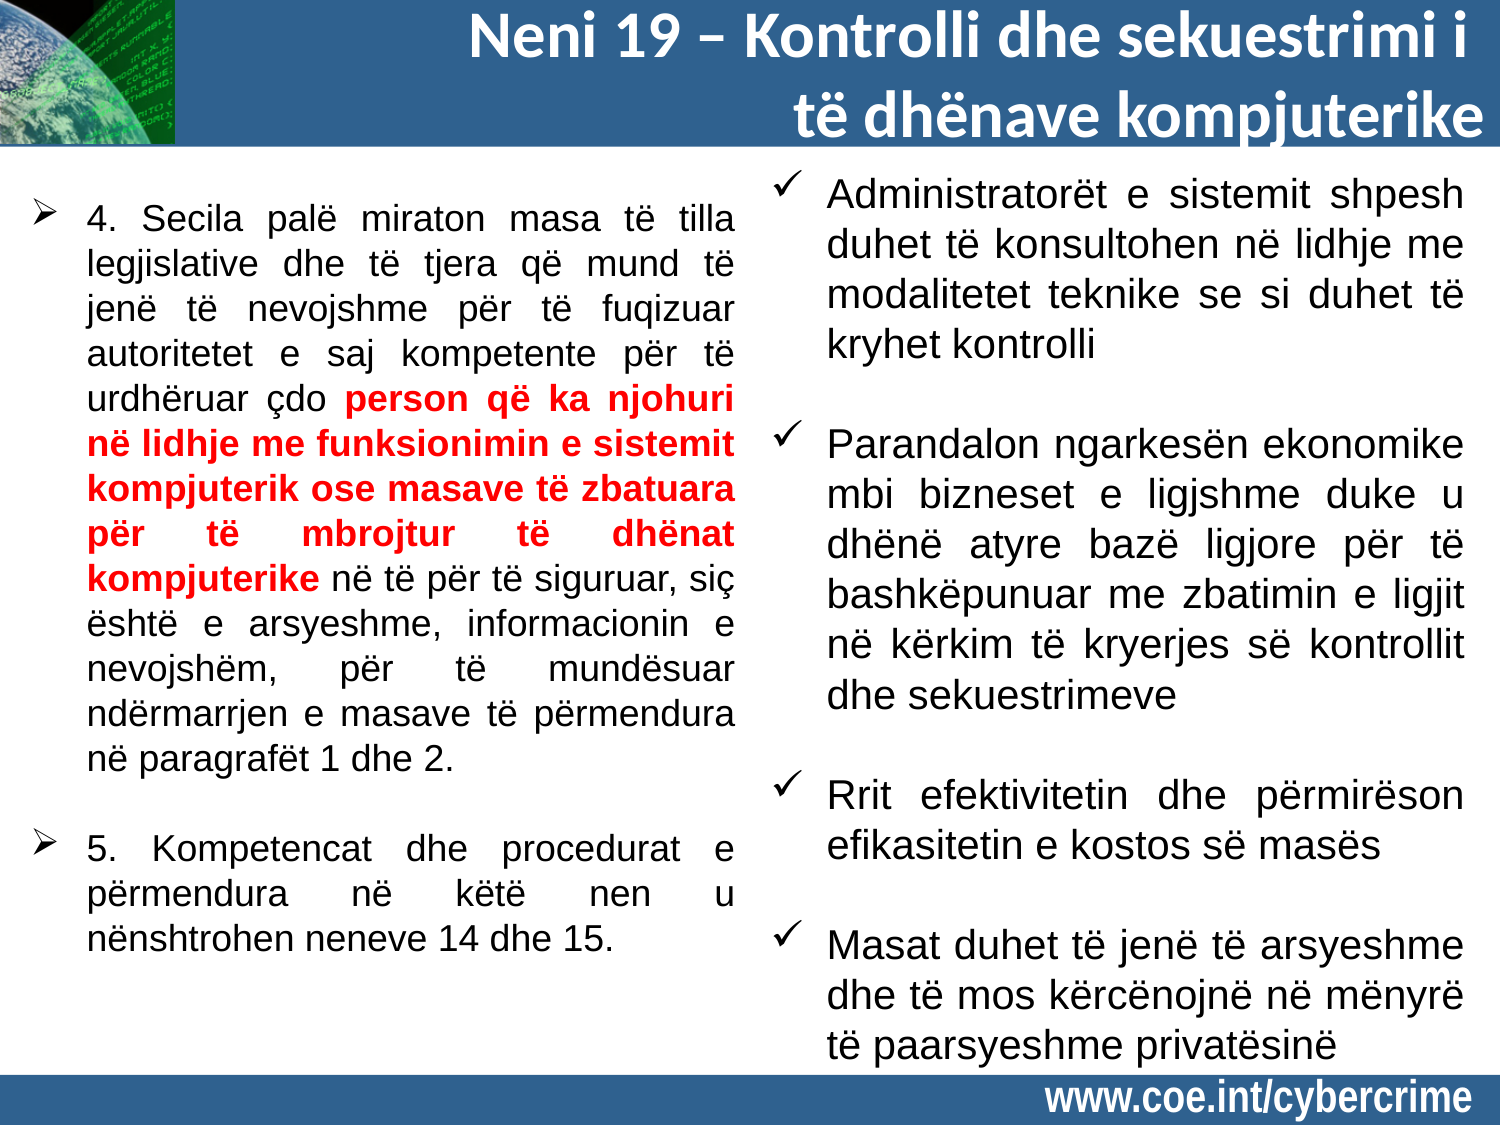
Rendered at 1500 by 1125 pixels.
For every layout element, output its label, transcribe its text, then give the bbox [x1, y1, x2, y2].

text_box Administratorët e sistemit shpesh duhet të konsultohen në lidhje me modalitetet teknike se si duhet të kryhet kontrolli Parandalon ngarkesën ekonomike mbi bizneset e ligjshme duke u dhënë atyre bazë ligjore për të bashkëpunuar me zbatimin e ligjit në kërkim të kryerjes së kontrollit dhe sekuestrimeve Rrit efektivitetin dhe përmirëson efikasitetin e kostos së masës Masat duhet të jenë të arsyeshme dhe të mos kërcënojnë në mënyrë të paarsyeshme privatësinë [755, 159, 1480, 1075]
text_box 4. Secila palë miraton masa të tilla legjislative dhe të tjera që mund të jenë të nevojshme për të fuqizuar autoritetet e saj kompetente për të urdhëruar çdo person që ka njohuri në lidhje me funksionimin e sistemit kompjuterik ose masave të zbatuara për të mbrojtur të dhënat kompjuterike në të për të siguruar, siç është e arsyeshme, informacionin e nevojshëm, për të mundësuar ndërmarrjen e masave të përmendura në paragrafët 1 dhe 2. 5. Kompetencat dhe procedurat e përmendura në këtë nen u nënshtrohen neneve 14 dhe 15. [15, 186, 750, 967]
text_box www.coe.int/cybercrime [1030, 1059, 1500, 1125]
text_box Neni 19 – Kontrolli dhe sekuestrimi i të dhënave kompjuterike [177, 0, 1500, 149]
text_box [0, 1073, 1030, 1125]
picture [0, 0, 175, 144]
